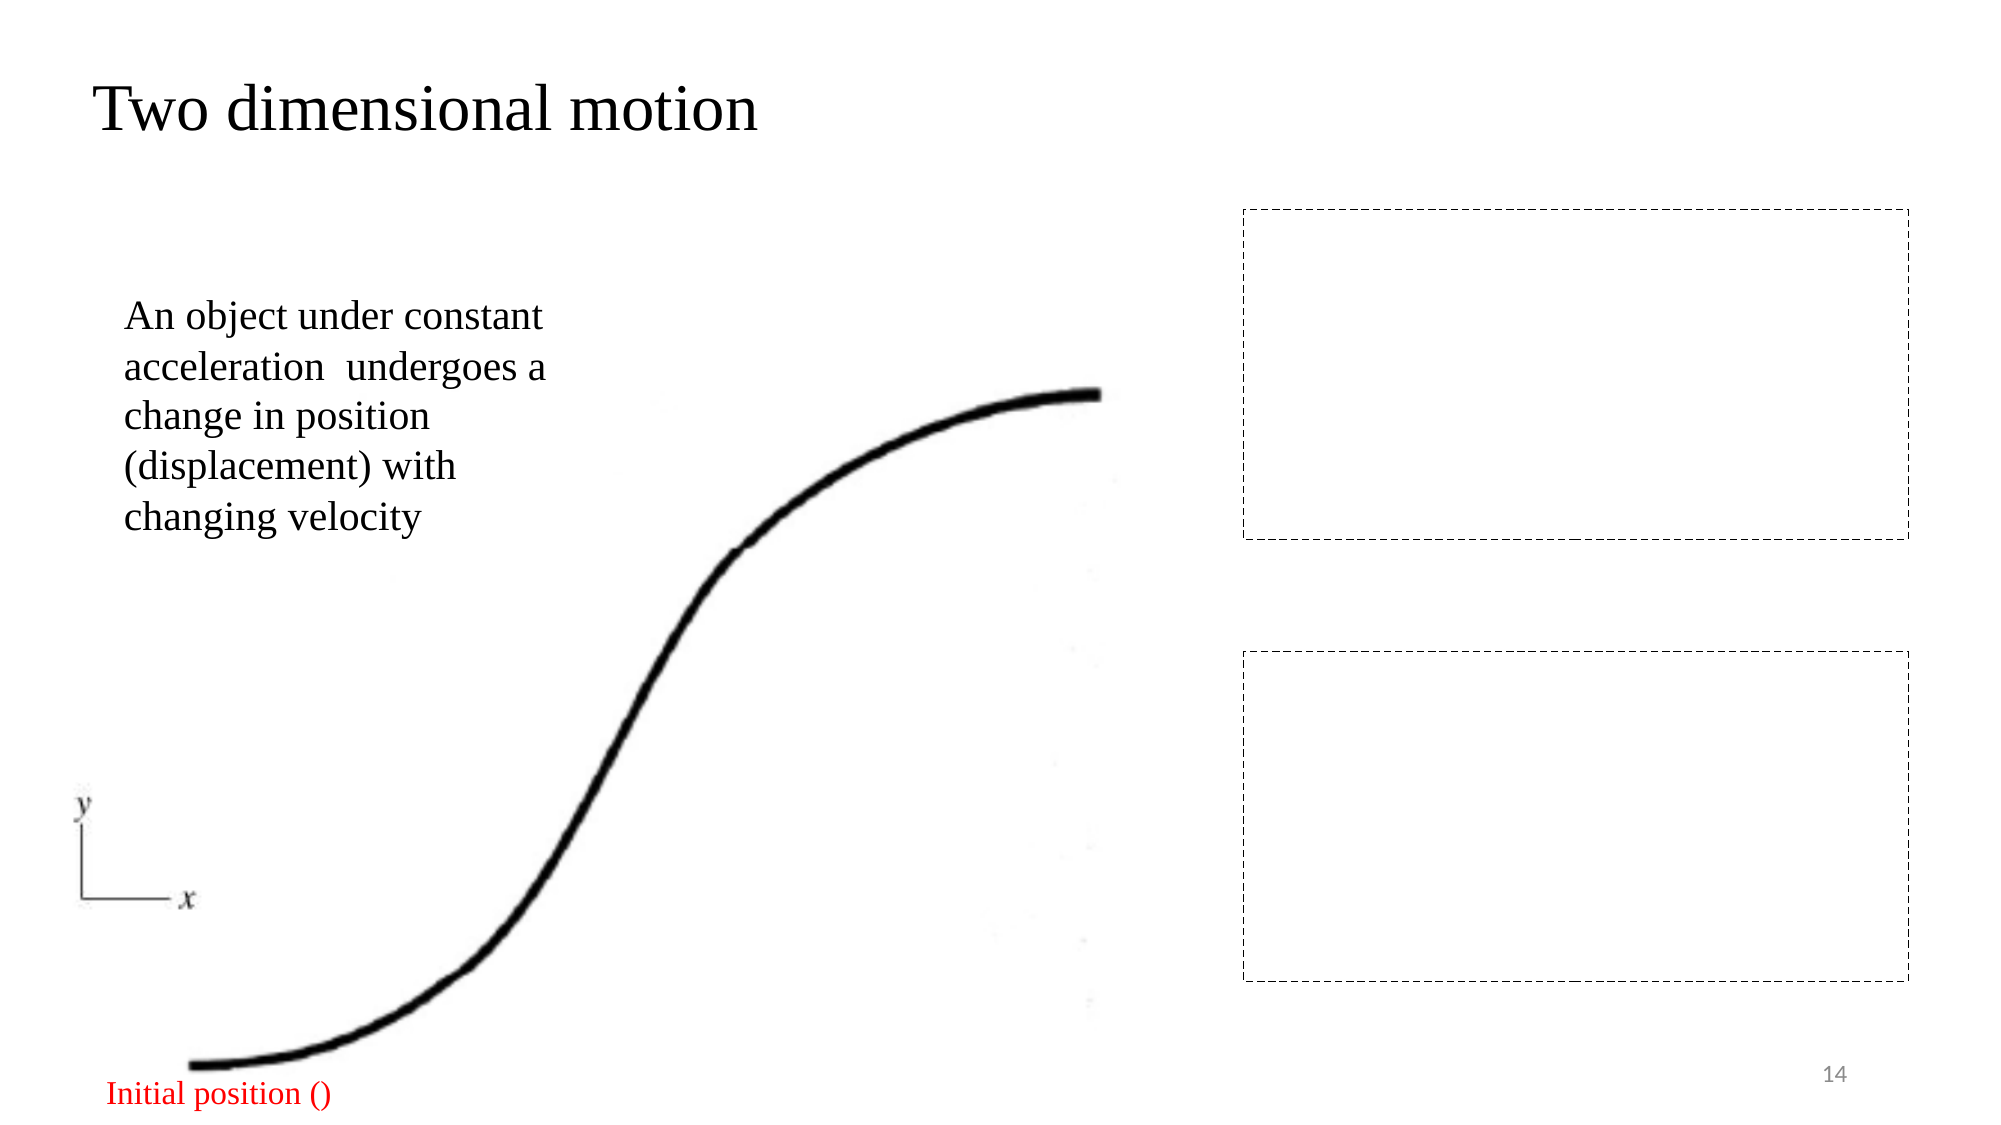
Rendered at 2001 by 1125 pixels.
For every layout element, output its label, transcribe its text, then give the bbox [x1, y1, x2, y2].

slide_number 14 [1412, 1042, 1863, 1103]
picture [0, 374, 1121, 1078]
text_box Two dimensional motion [77, 56, 792, 152]
